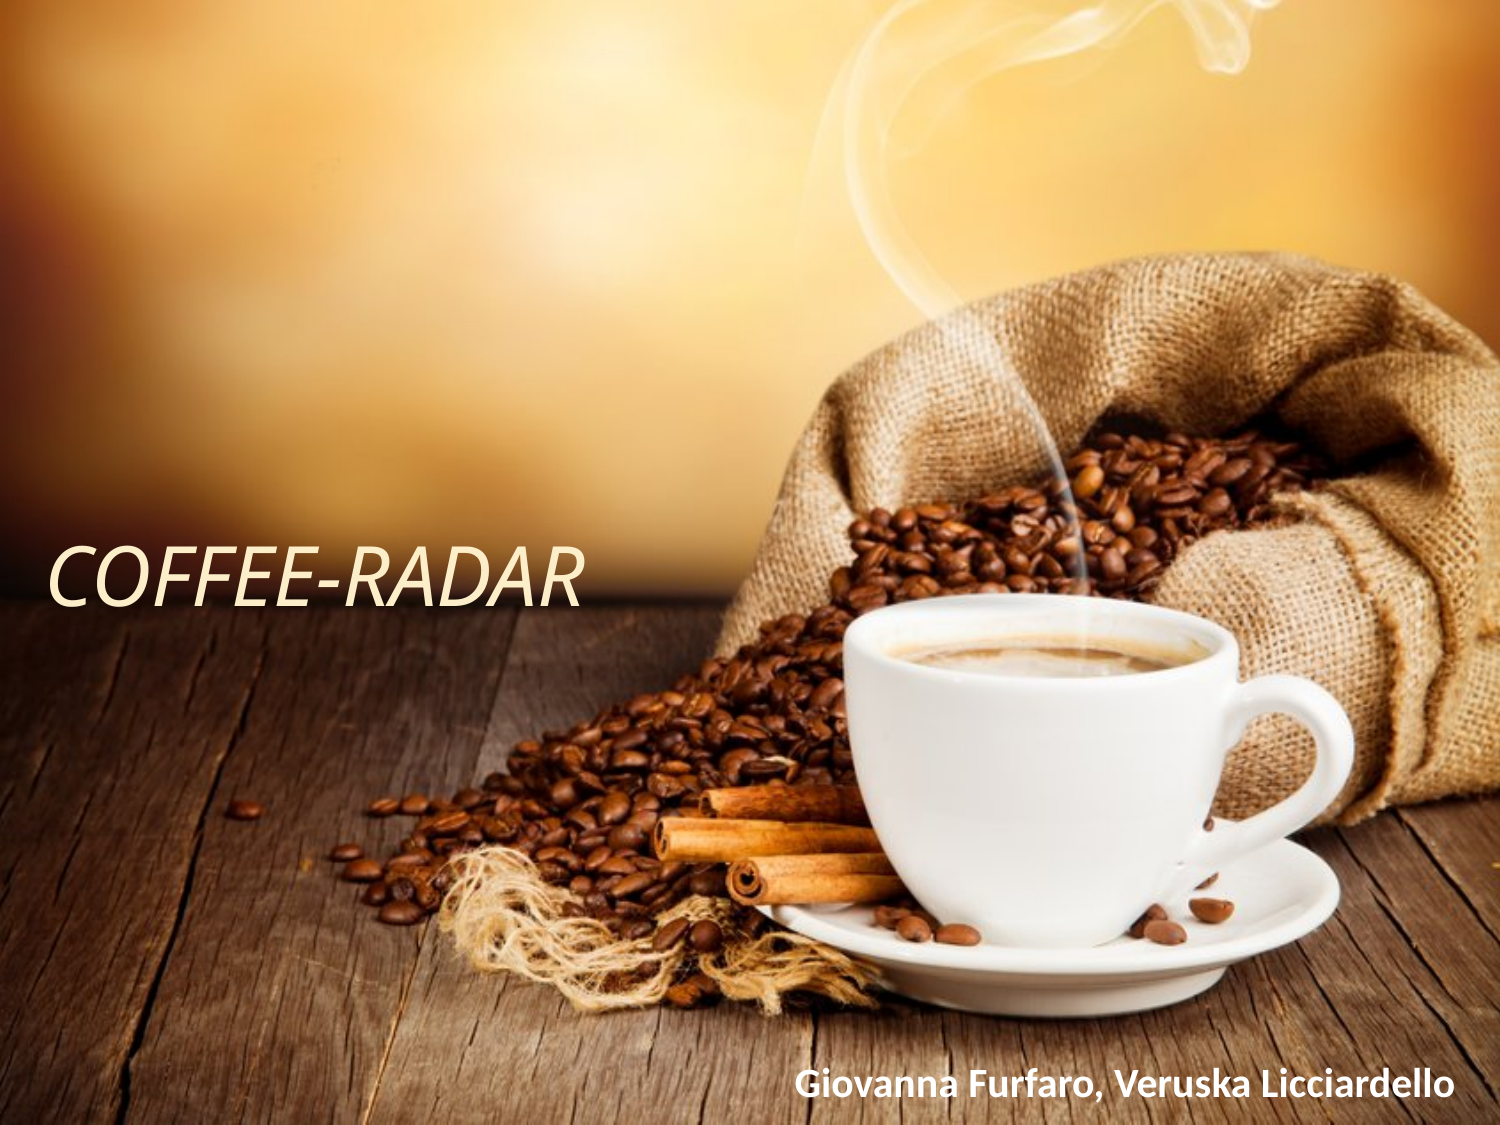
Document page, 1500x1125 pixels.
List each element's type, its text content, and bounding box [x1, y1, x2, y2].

list Giovanna Furfaro, Veruska Licciardello [71, 940, 1471, 1114]
picture [0, 0, 1500, 1125]
title Coffee-Radar [29, 515, 1455, 710]
